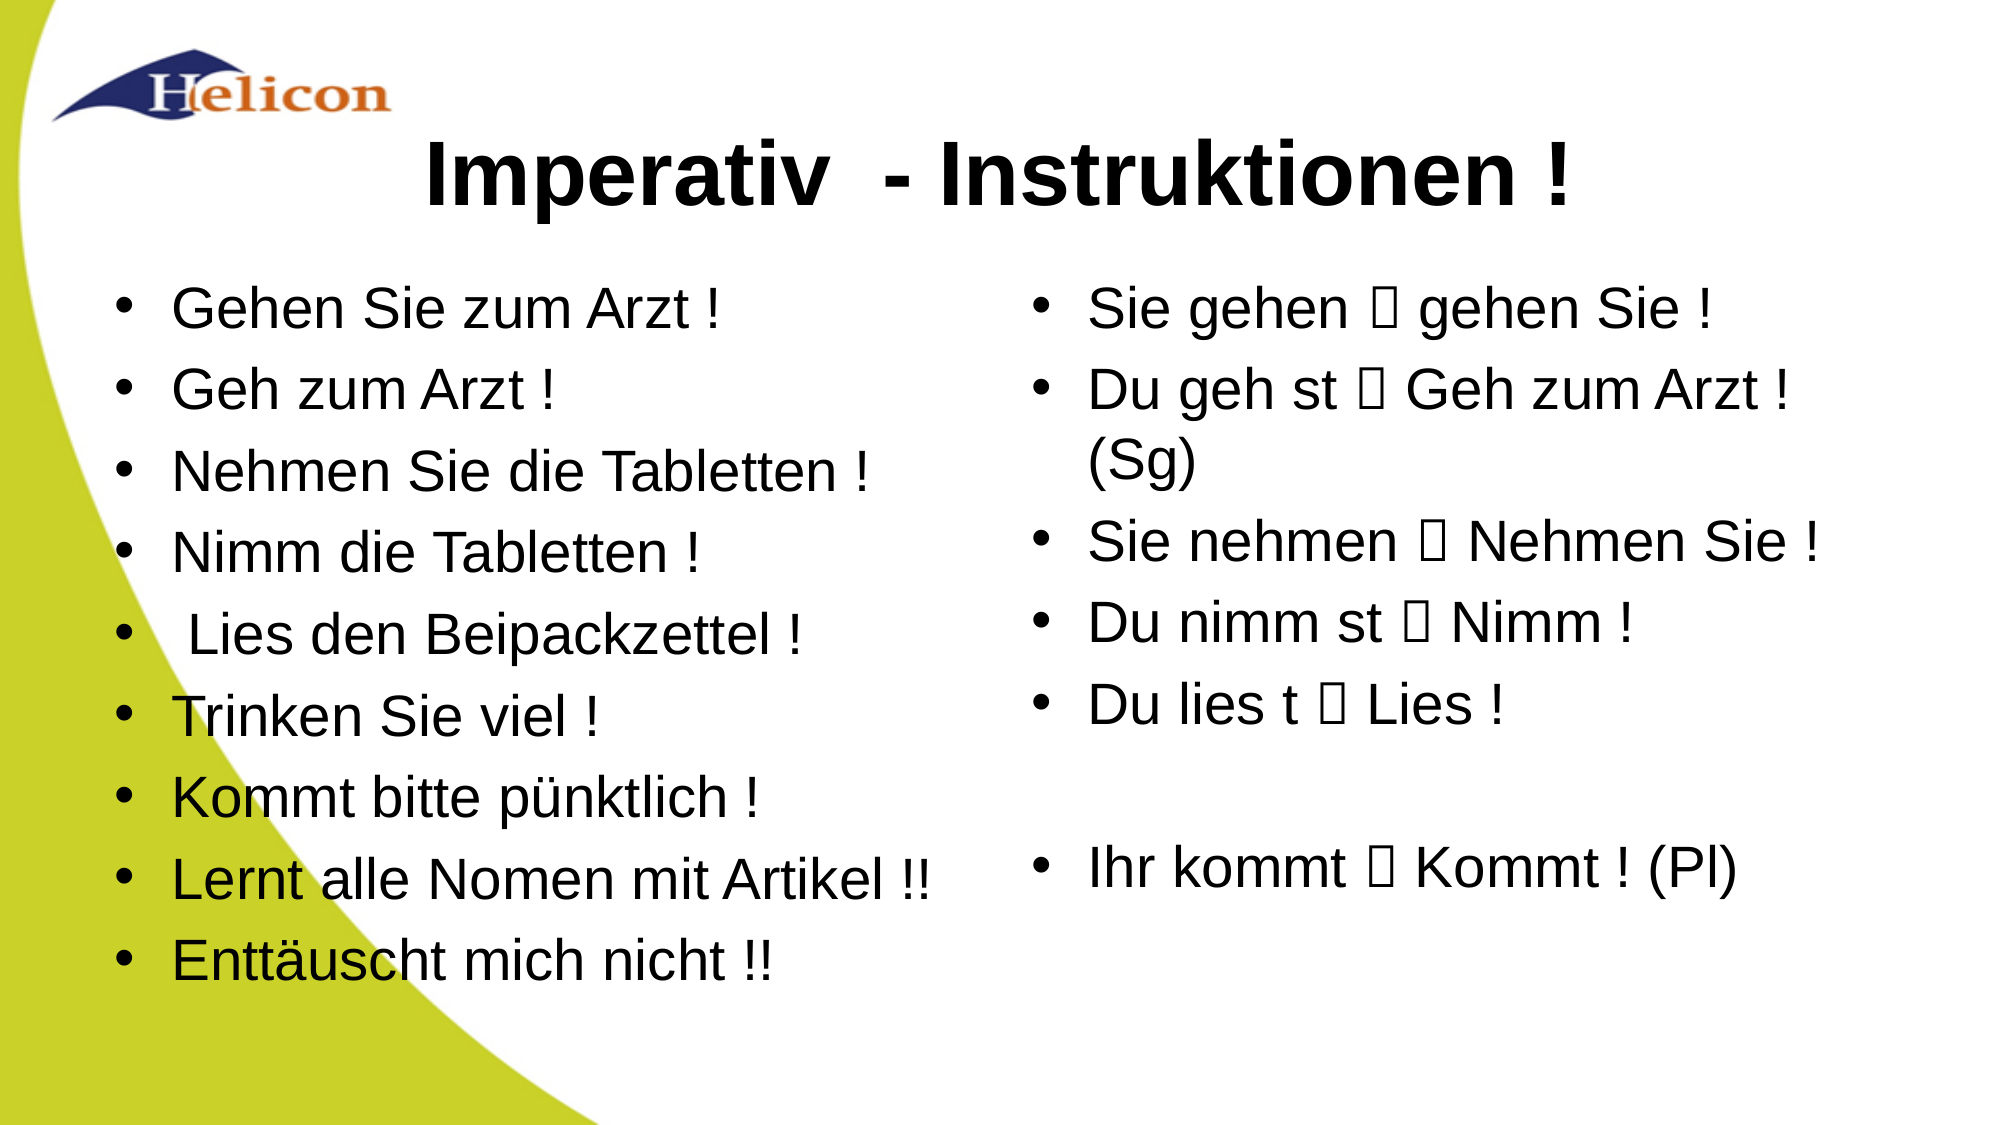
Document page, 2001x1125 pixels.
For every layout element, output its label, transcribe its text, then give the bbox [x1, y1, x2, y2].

title Imperativ - Instruktionen ! [99, 75, 1900, 263]
list Sie gehen  gehen Sie ! Du geh st  Geh zum Arzt ! (Sg) Sie nehmen  Nehmen Sie ! Du nimm st  Nimm ! Du lies t  Lies ! Ihr kommt  Kommt ! (Pl) [1016, 262, 1900, 1005]
picture [0, 0, 2000, 1125]
list Gehen Sie zum Arzt ! Geh zum Arzt ! Nehmen Sie die Tabletten ! Nimm die Tabletten ! Lies den Beipackzettel ! Trinken Sie viel ! Kommt bitte pünktlich ! Lernt alle Nomen mit Artikel !! Enttäuscht mich nicht !! [99, 262, 984, 1005]
